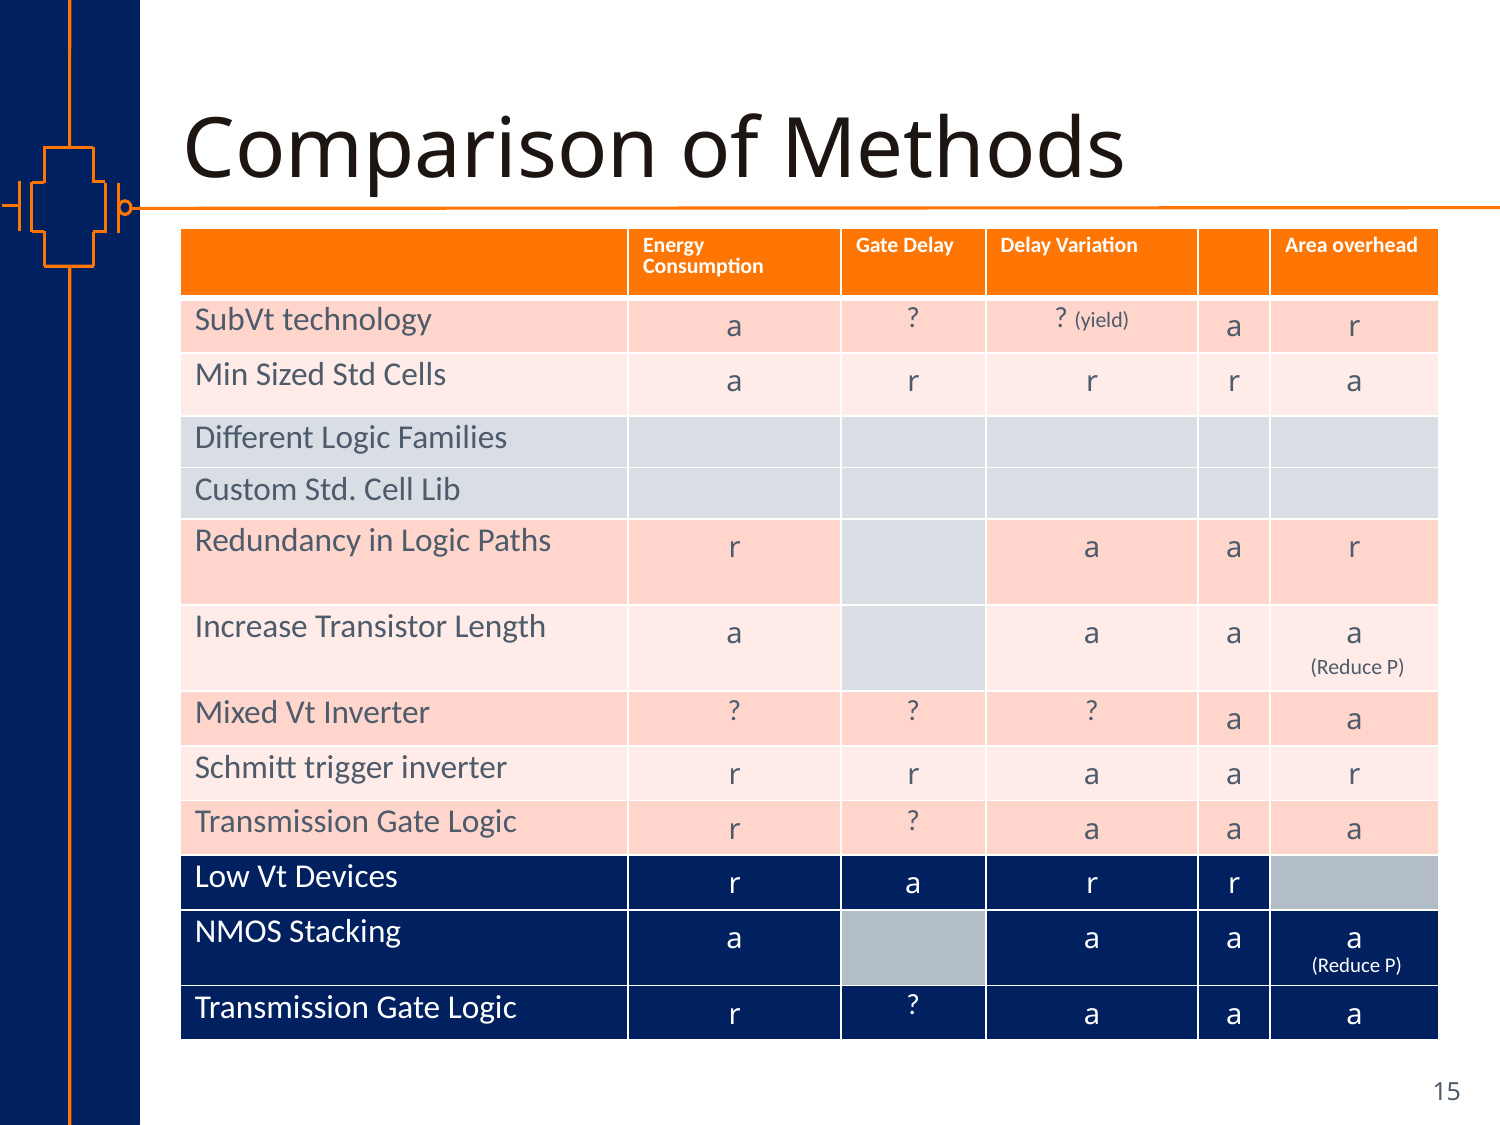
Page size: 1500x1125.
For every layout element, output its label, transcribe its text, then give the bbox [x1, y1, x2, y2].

slide_number 15 [1417, 1062, 1488, 1123]
title Comparison of Methods [167, 14, 1356, 203]
